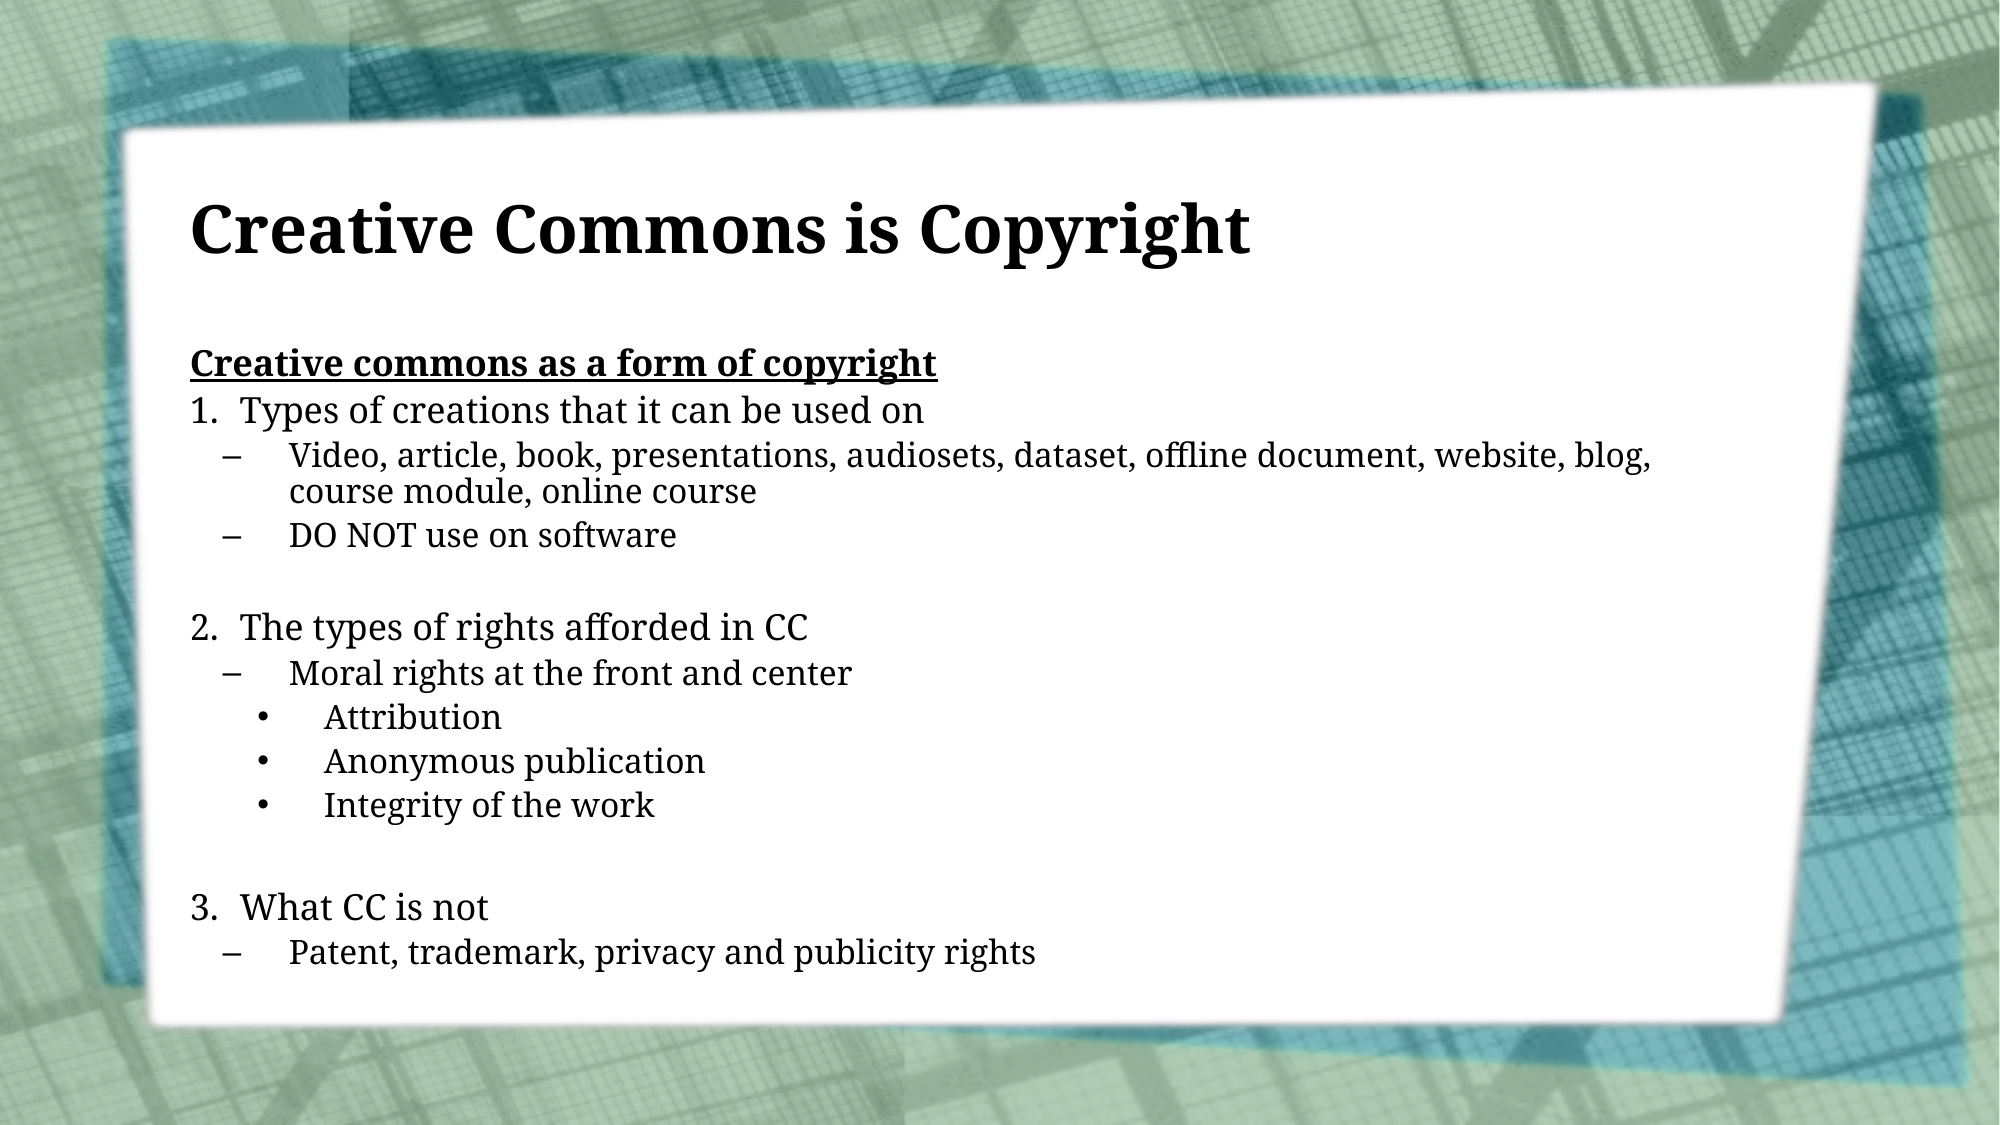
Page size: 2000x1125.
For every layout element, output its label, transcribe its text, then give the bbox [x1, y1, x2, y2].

title Creative Commons is Copyright [174, 87, 1750, 275]
picture [0, 0, 2000, 1125]
list Creative commons as a form of copyright Types of creations that it can be used on Video, article, book, presentations, audiosets, dataset, offline document, website, blog, course module, online course DO NOT use on software The types of rights afforded in CC Moral rights at the front and center Attribution Anonymous publication Integrity of the work What CC is not Patent, trademark, privacy and publicity rights [174, 299, 1750, 988]
